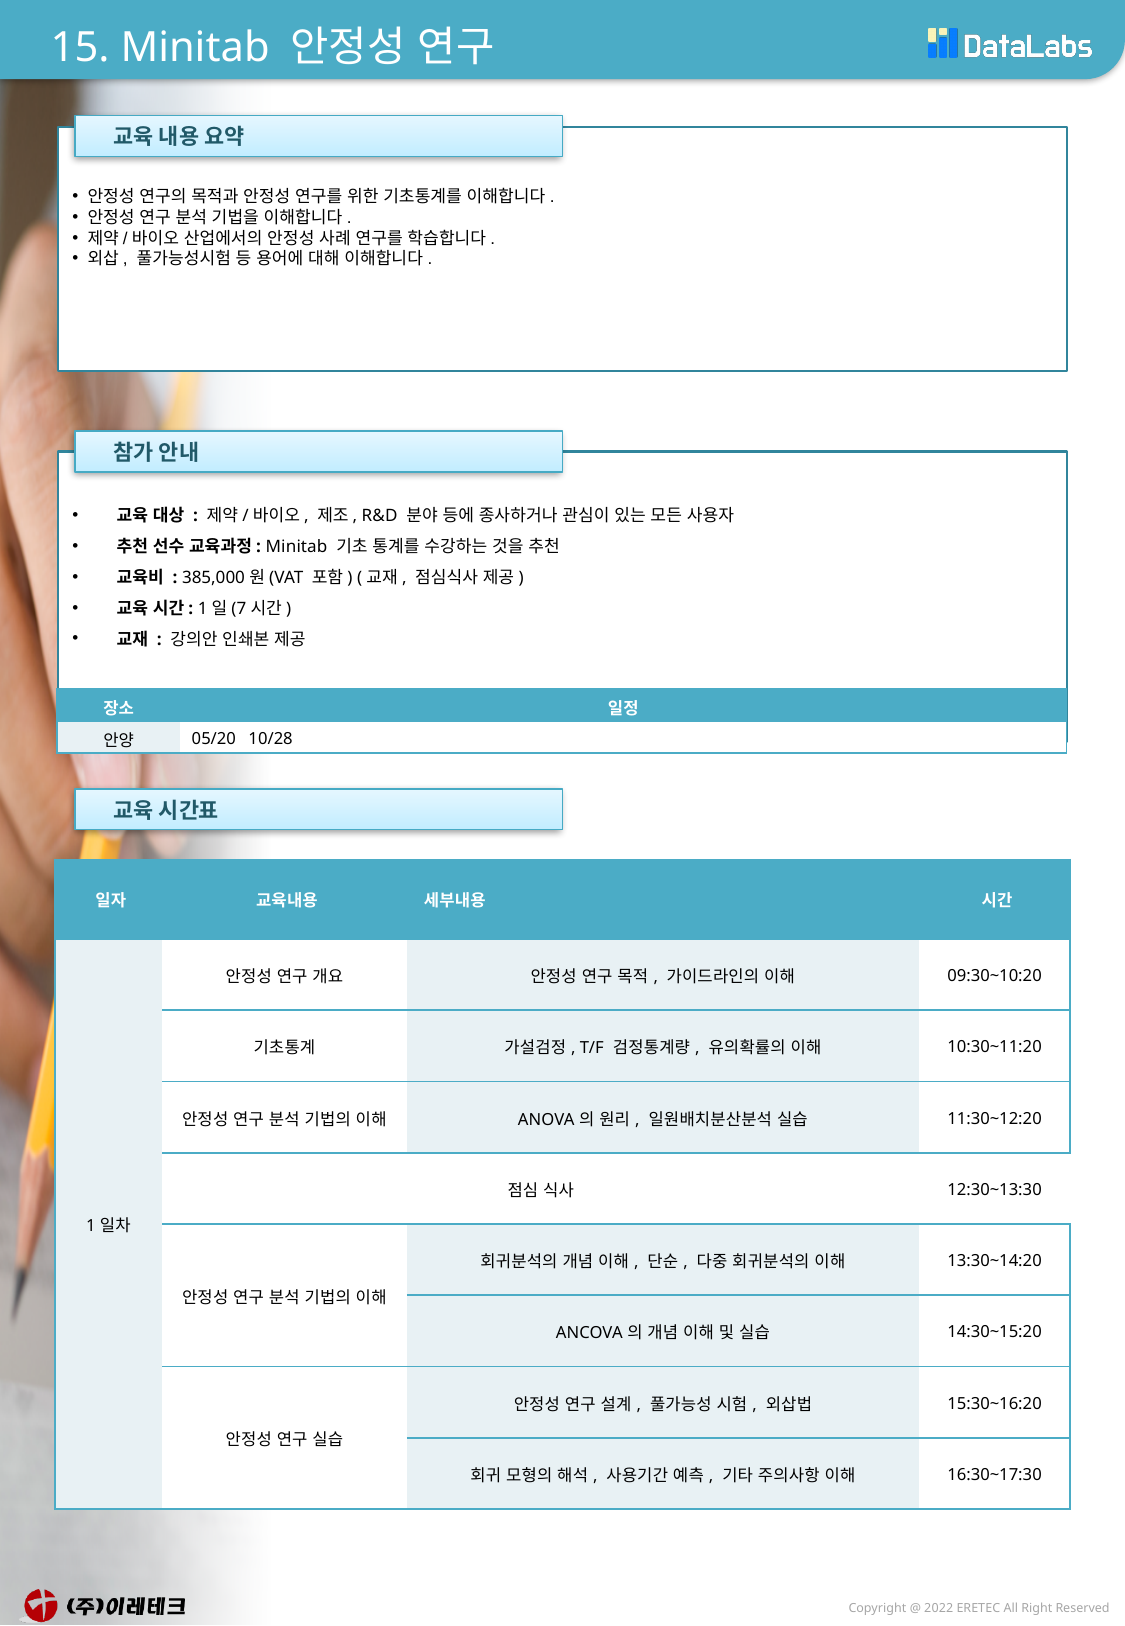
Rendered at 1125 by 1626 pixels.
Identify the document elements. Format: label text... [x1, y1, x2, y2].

table_cell 안정성 연구 분석 기법의 이해 [162, 1082, 407, 1152]
table_cell 가설검정, T/F 검정통계량, 유의확률의 이해 [407, 1011, 919, 1081]
text_box [55, 449, 1070, 744]
table_cell 05/20 10/28 [180, 722, 1066, 752]
text_box [55, 125, 1070, 373]
table_cell 1일차 [56, 940, 162, 1508]
table_cell 10:30~11:20 [919, 1011, 1069, 1081]
picture [0, 23, 1125, 1625]
table_cell 안정성 연구 실습 [162, 1367, 407, 1508]
table_header 장소 [58, 690, 180, 720]
table_cell ANCOVA의 개념 이해 및 실습 [407, 1296, 919, 1366]
text_box 교육 대상 : 제약/바이오, 제조, R&D 분야 등에 종사하거나 관심이 있는 모든 사용자 추천 선수 교육과정: Minitab 기초 통계를 수강하는 것을 추천 교육비 : 385,000원(VAT 포함) (교재, 점심식사 제공) 교육 시간: 1일(7시간) 교재 : 강의안 인쇄본 제공 [57, 486, 1068, 656]
table_cell 점심 식사 [162, 1154, 919, 1223]
table_cell 안정성 연구 설계, 풀가능성 시험, 외삽법 [407, 1367, 919, 1437]
table_cell 12:30~13:30 [919, 1154, 1070, 1223]
table_cell 안정성 연구 분석 기법의 이해 [162, 1225, 407, 1366]
table_cell 13:30~14:20 [919, 1225, 1069, 1294]
table_cell 기초통계 [162, 1011, 407, 1081]
table_cell 회귀 모형의 해석, 사용기간 예측, 기타 주의사항 이해 [407, 1439, 919, 1508]
text_box 안정성 연구의 목적과 안정성 연구를 위한 기초통계를 이해합니다. 안정성 연구 분석 기법을 이해합니다. 제약/바이오 산업에서의 안정성 사례 연구를 학습합니다. 외삽, 풀가능성시험 등 용어에 대해 이해합니다. [57, 157, 1068, 276]
table_header 일정 [180, 690, 1066, 720]
table_header 세부내용 [407, 861, 919, 938]
table_cell 안정성 연구 목적, 가이드라인의 이해 [407, 940, 919, 1009]
table_cell 16:30~17:30 [919, 1439, 1069, 1508]
table_cell 15:30~16:20 [919, 1367, 1069, 1437]
table_cell 14:30~15:20 [919, 1296, 1069, 1366]
table_cell 회귀분석의 개념 이해, 단순, 다중 회귀분석의 이해 [407, 1225, 919, 1294]
text_box 교육 내용 요약 [74, 115, 563, 157]
table_cell ANOVA의 원리, 일원배치분산분석 실습 [407, 1082, 919, 1152]
table_header 교육내용 [162, 861, 407, 938]
title 15. Minitab 안정성 연구 [35, 9, 1049, 80]
table_header 일자 [56, 861, 162, 938]
table_header 시간 [919, 861, 1069, 938]
table_cell 11:30~12:20 [919, 1082, 1069, 1152]
text_box 교육 시간표 [74, 788, 563, 830]
table_cell 안정성 연구 개요 [162, 940, 407, 1009]
table_cell 09:30~10:20 [919, 940, 1069, 1009]
text_box 참가 안내 [74, 430, 563, 473]
table_cell 안양 [58, 722, 180, 752]
